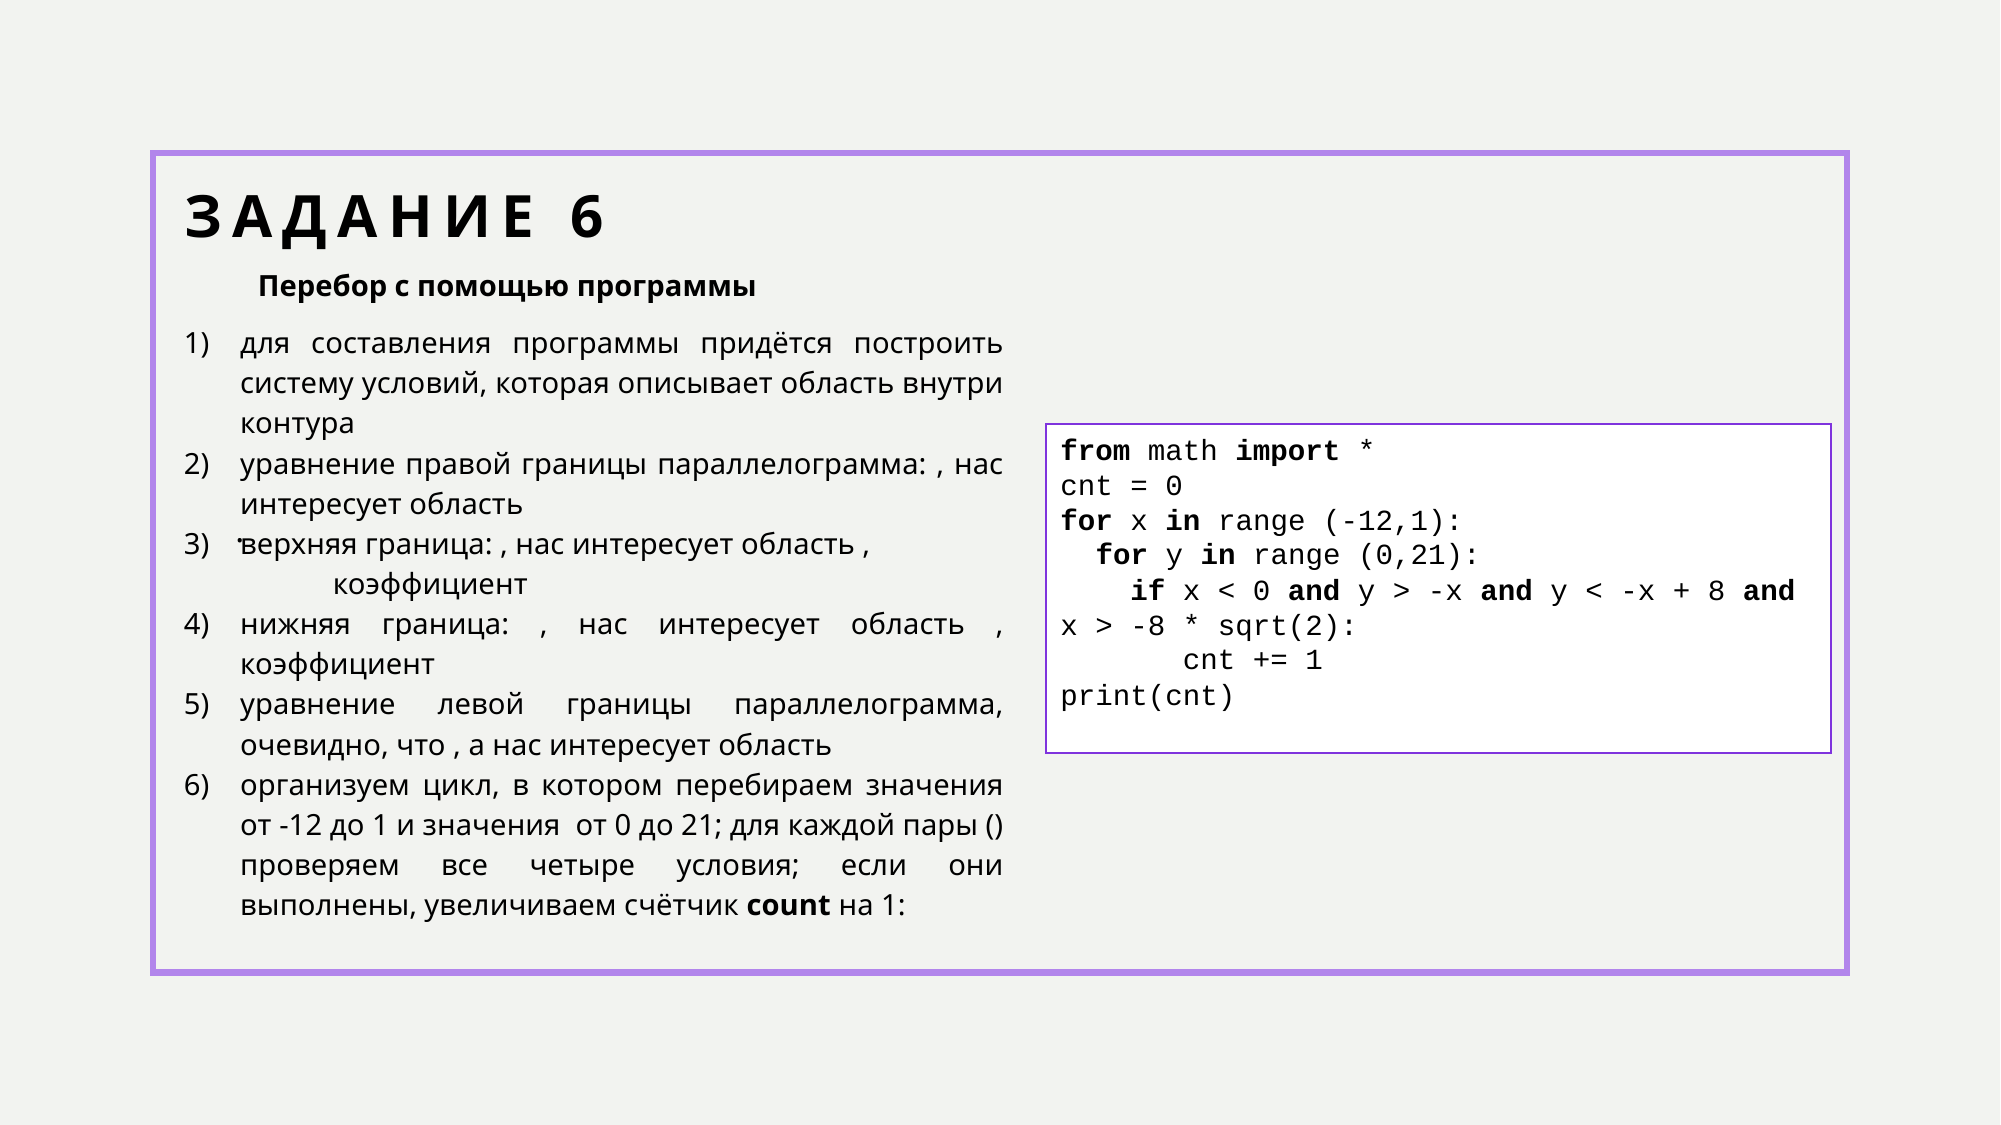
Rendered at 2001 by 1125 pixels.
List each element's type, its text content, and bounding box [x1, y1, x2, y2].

title Задание 6 [169, 80, 1642, 257]
text_box from math import * cnt = 0 for x in range (-12,1): for y in range (0,21): if x < 0 and y > -x and y < -x + 8 and x > -8 * sqrt(2): cnt += 1 print(cnt) [1045, 423, 1832, 754]
text_box . [220, 502, 906, 557]
